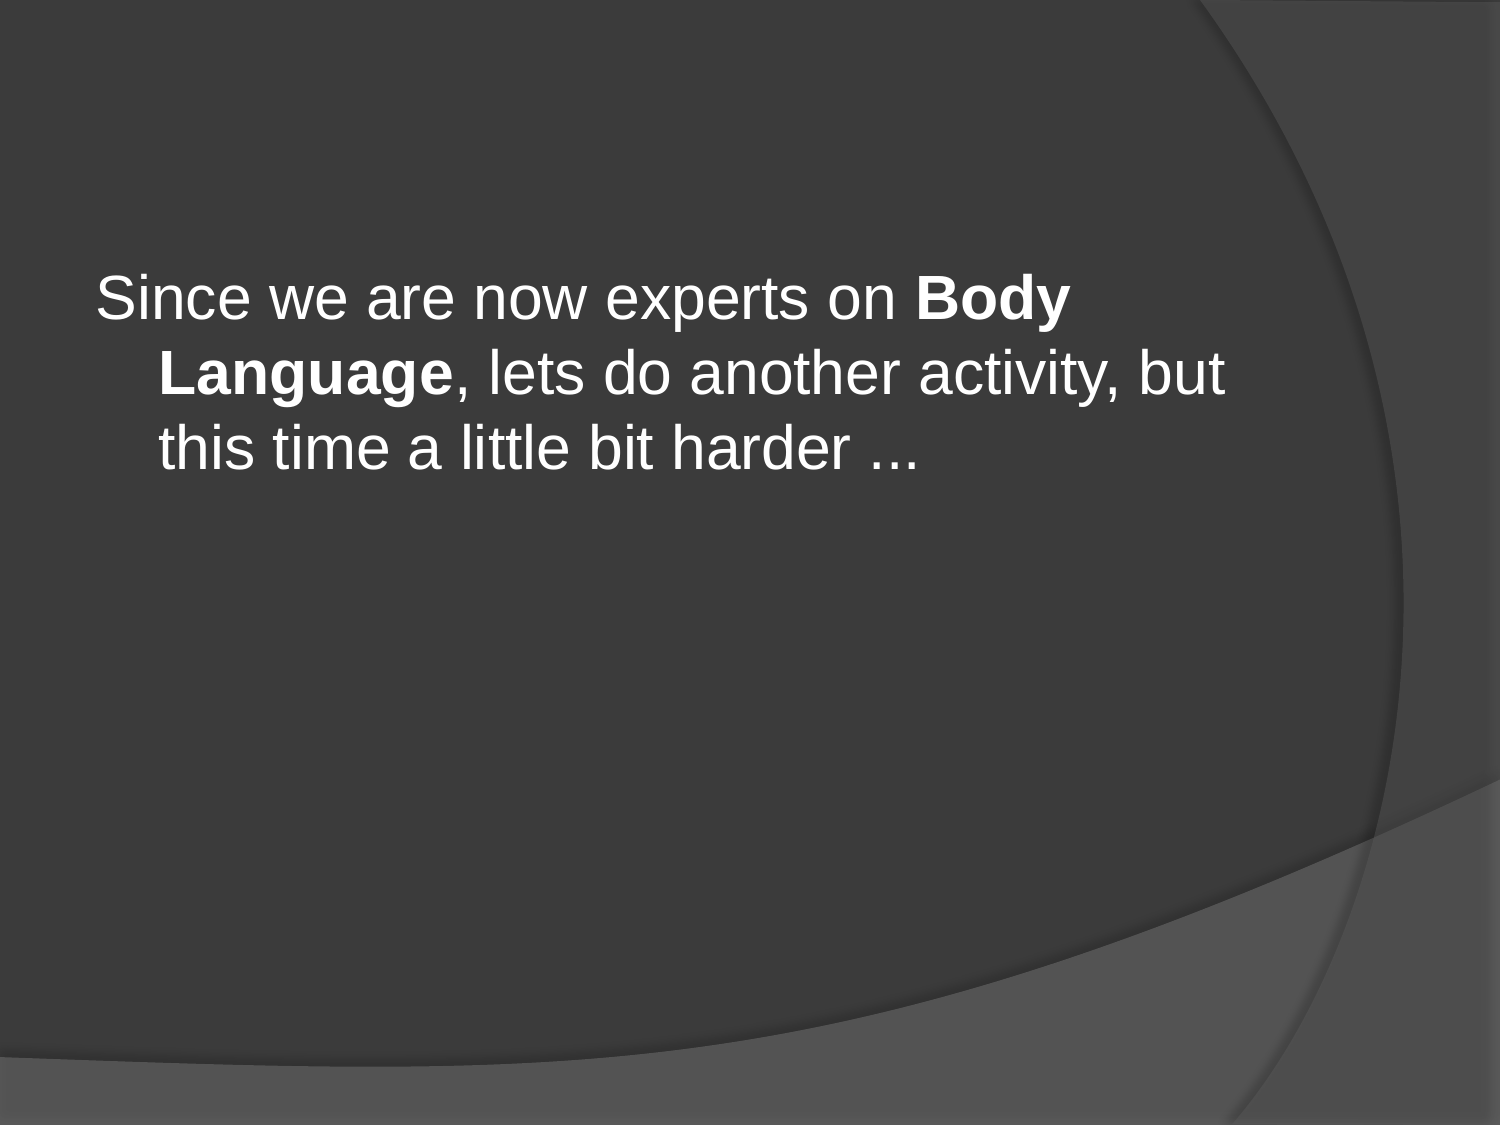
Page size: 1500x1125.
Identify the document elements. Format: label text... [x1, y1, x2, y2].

list Since we are now experts on Body Language, lets do another activity, but this time a little bit harder ... [75, 75, 1300, 1005]
